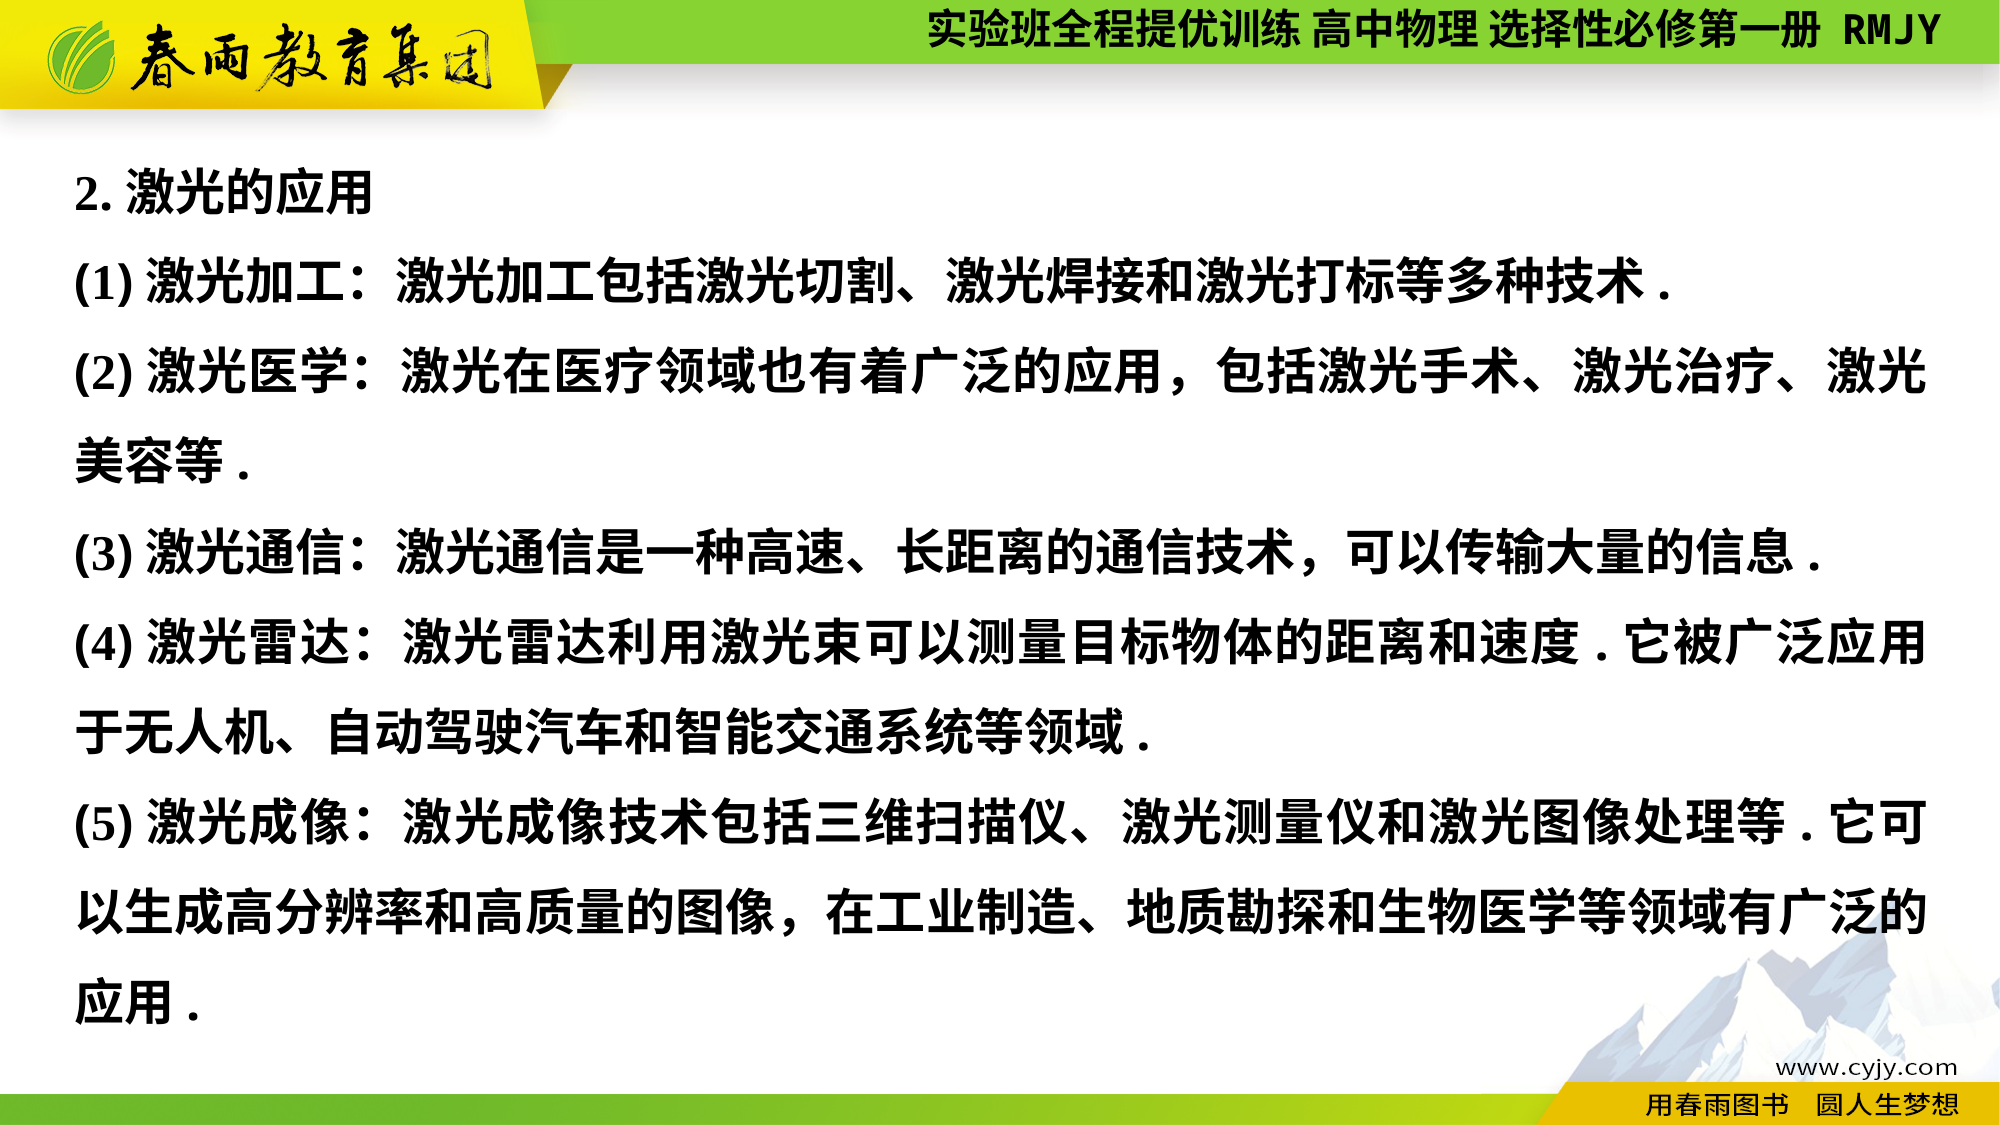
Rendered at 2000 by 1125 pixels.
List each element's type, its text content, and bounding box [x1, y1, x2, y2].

picture [0, 0, 2000, 1125]
list 2.激光的应用 (1)激光加工：激光加工包括激光切割、激光焊接和激光打标等多种技术. (2)激光医学：激光在医疗领域也有着广泛的应用，包括激光手术、激光治疗、激光美容等. (3)激光通信：激光通信是一种高速、长距离的通信技术，可以传输大量的信息. (4)激光雷达：激光雷达利用激光束可以测量目标物体的距离和速度.它被广泛应用于无人机、自动驾驶汽车和智能交通系统等领域. (5)激光成像：激光成像技术包括三维扫描仪、激光测量仪和激光图像处理等.它可以生成高分辨率和高质量的图像，在工业制造、地质勘探和生物医学等领域有广泛的应用. [59, 122, 1944, 1035]
